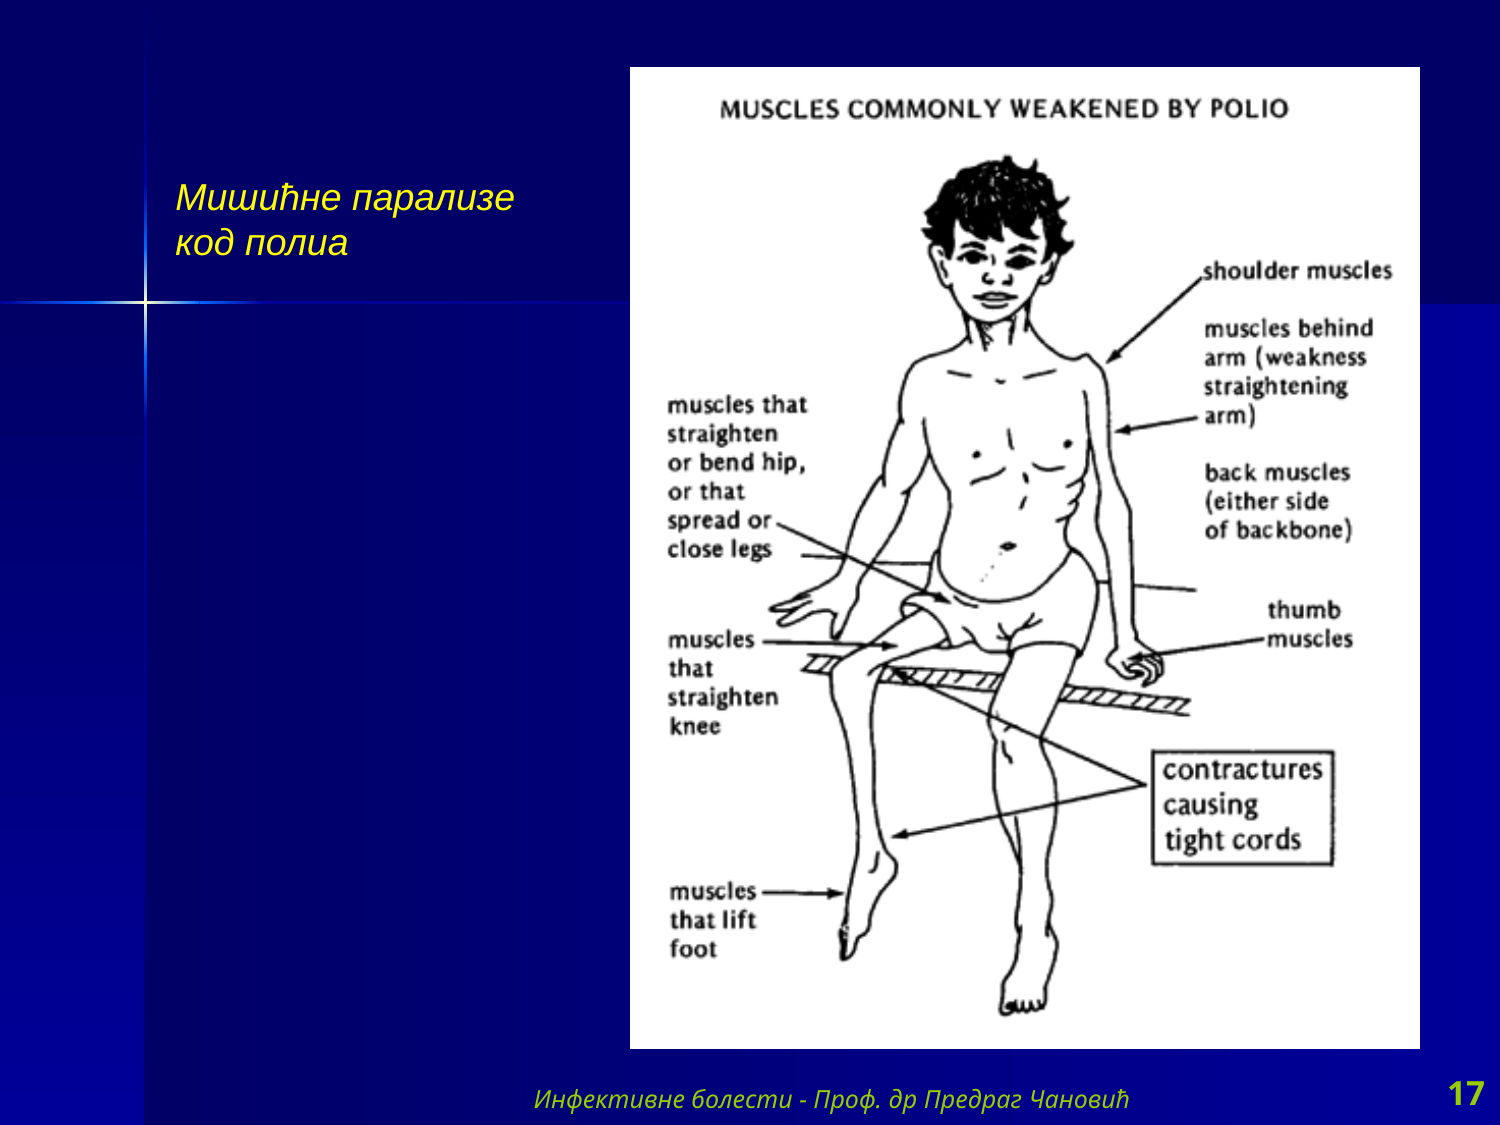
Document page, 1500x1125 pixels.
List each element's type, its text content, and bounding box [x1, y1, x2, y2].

footer Инфективне болести - Проф. др Предраг Чановић [430, 1049, 1235, 1125]
text_box Мишићне парализе код полиа [160, 165, 595, 271]
picture [629, 67, 1420, 1049]
slide_number 17 [1345, 1049, 1500, 1125]
